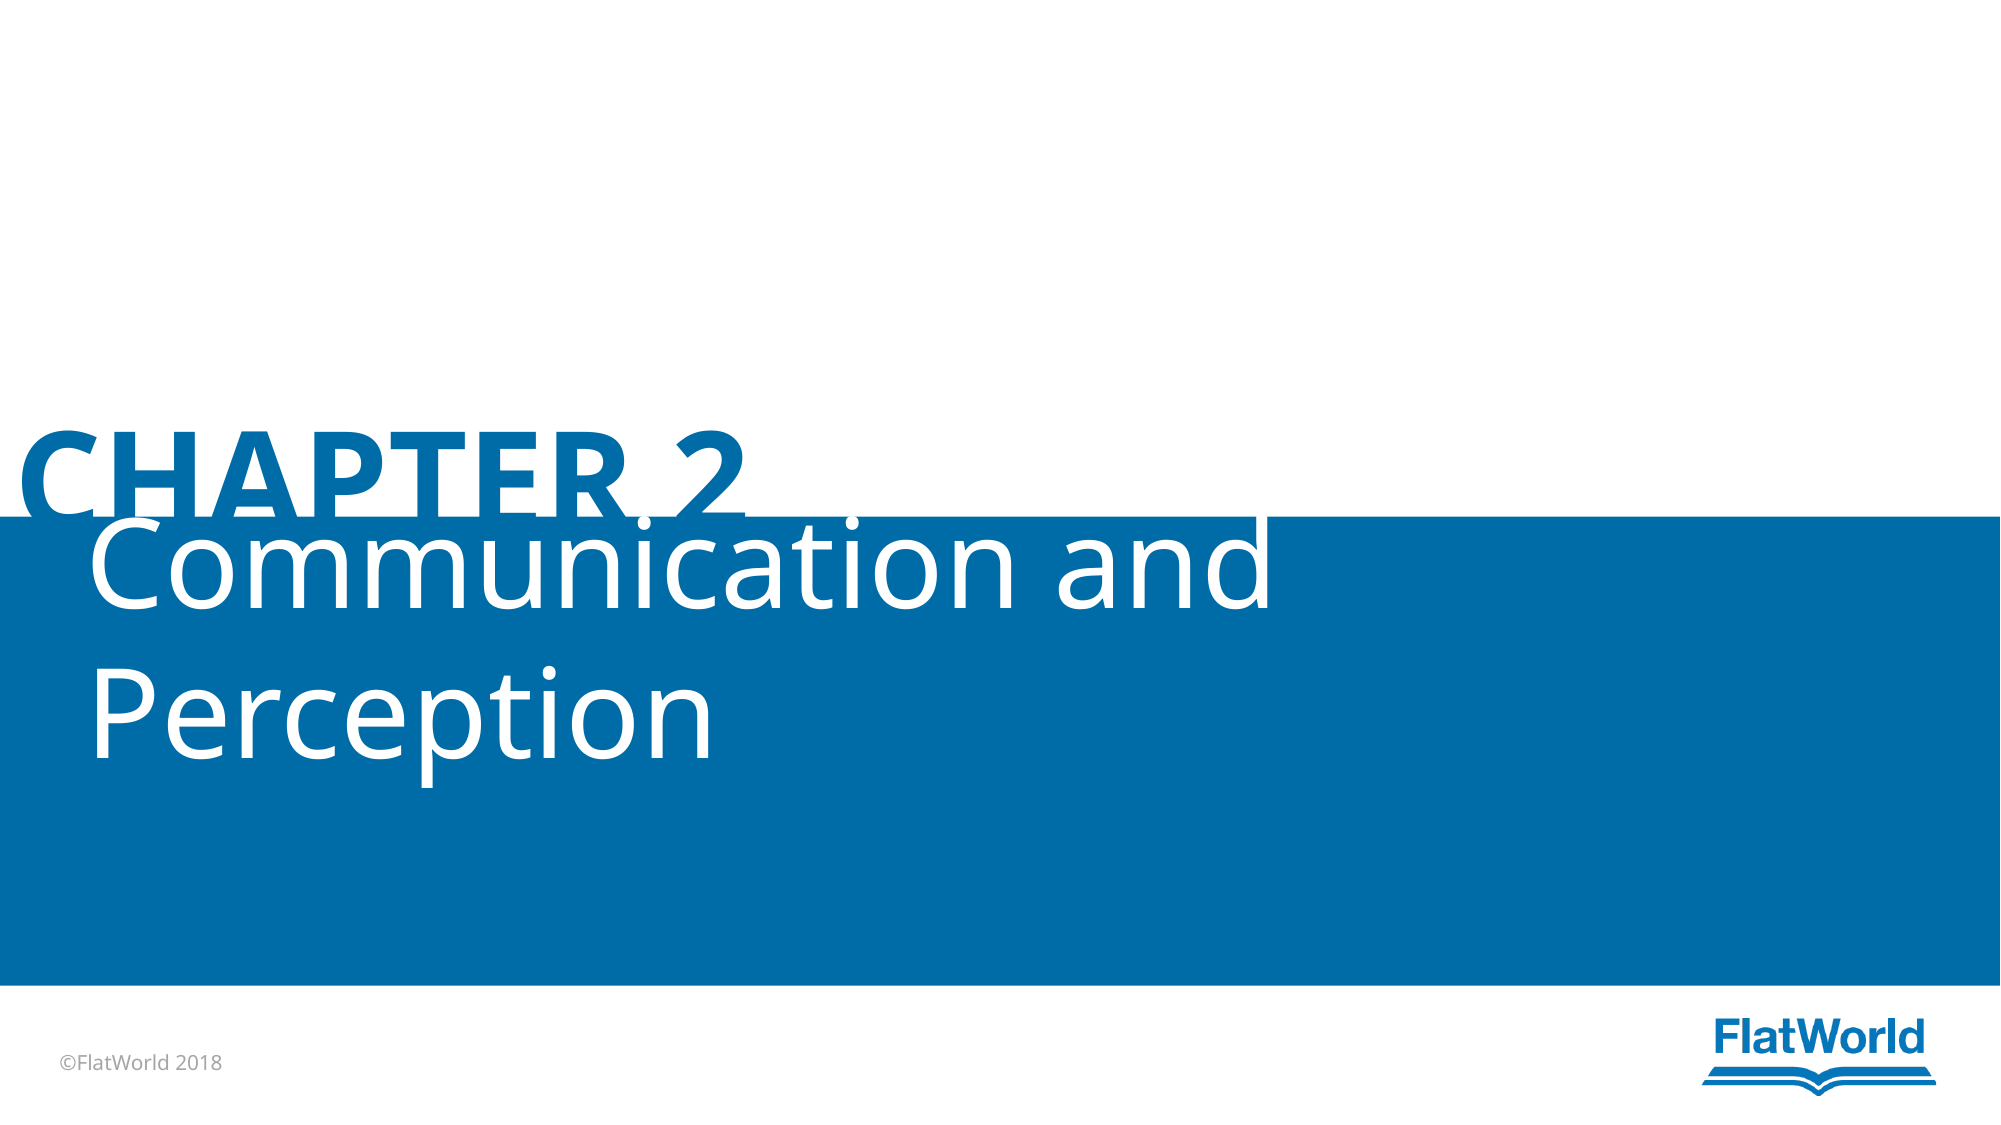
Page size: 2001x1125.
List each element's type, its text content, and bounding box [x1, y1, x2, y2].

text_box CHAPTER 2 [0, 385, 1128, 565]
text_box Communication and Perception [70, 476, 1864, 791]
text_box [0, 516, 2000, 987]
